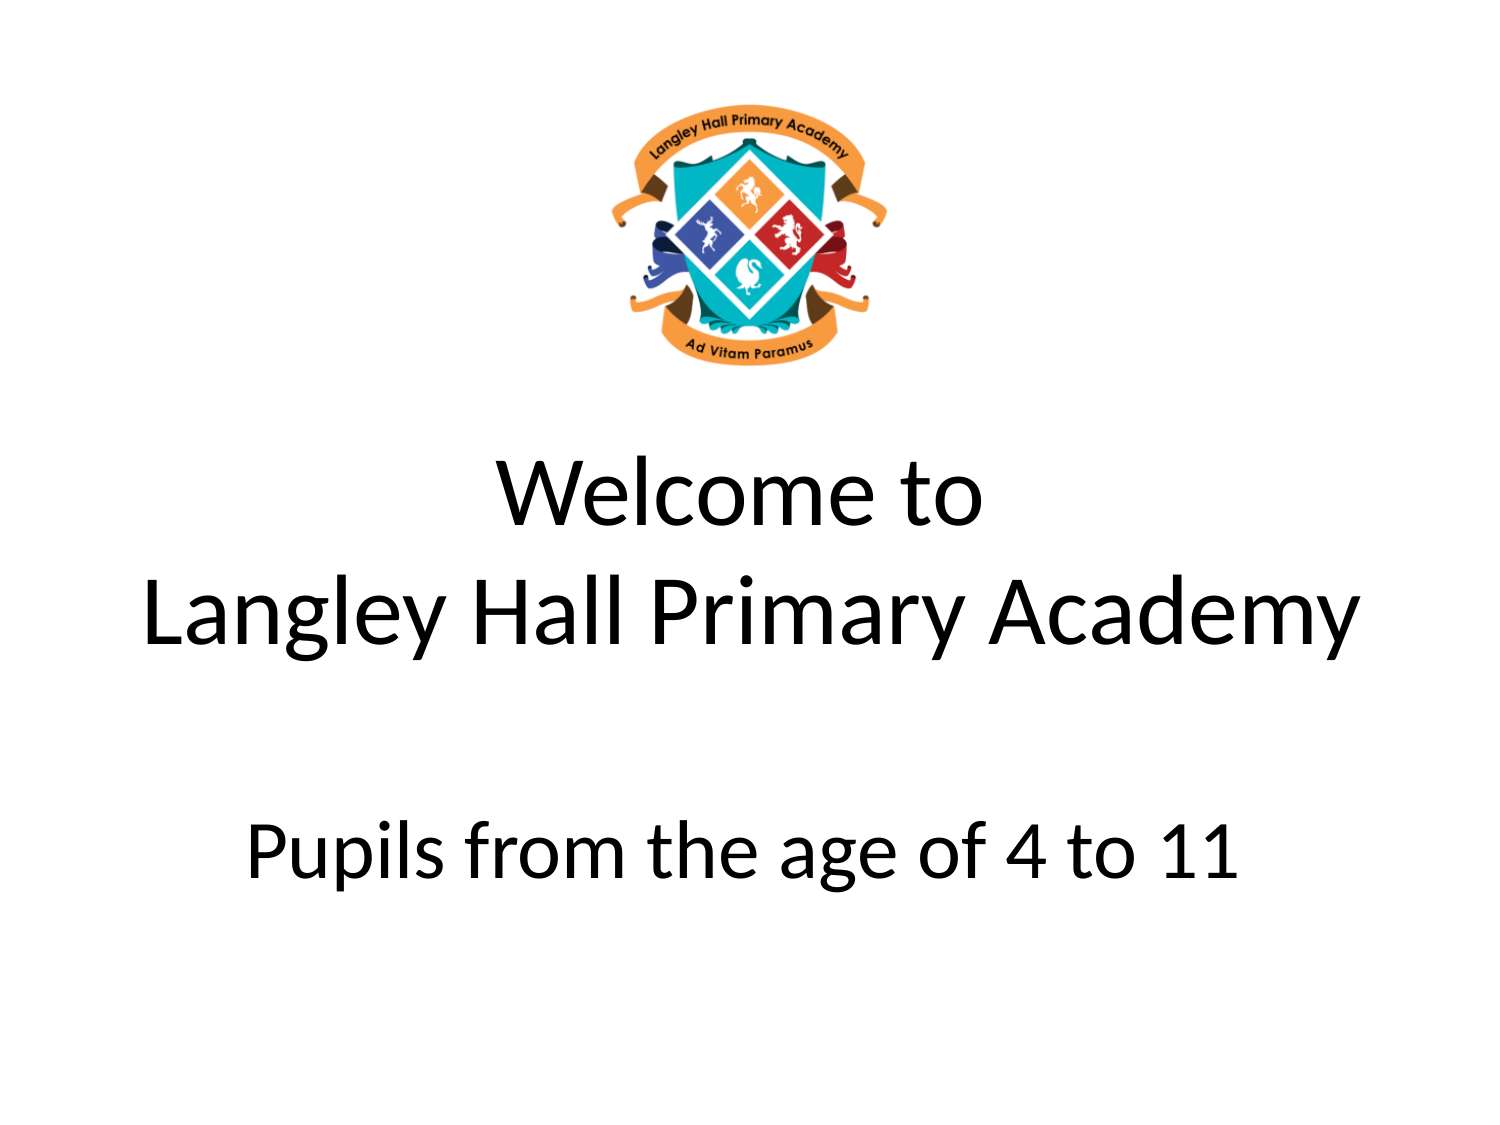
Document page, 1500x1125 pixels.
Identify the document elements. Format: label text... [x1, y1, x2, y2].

picture [597, 101, 896, 386]
text_box Pupils from the age of 4 to 11 [230, 787, 1270, 903]
title Welcome to Langley Hall Primary Academy [3, 441, 1500, 728]
